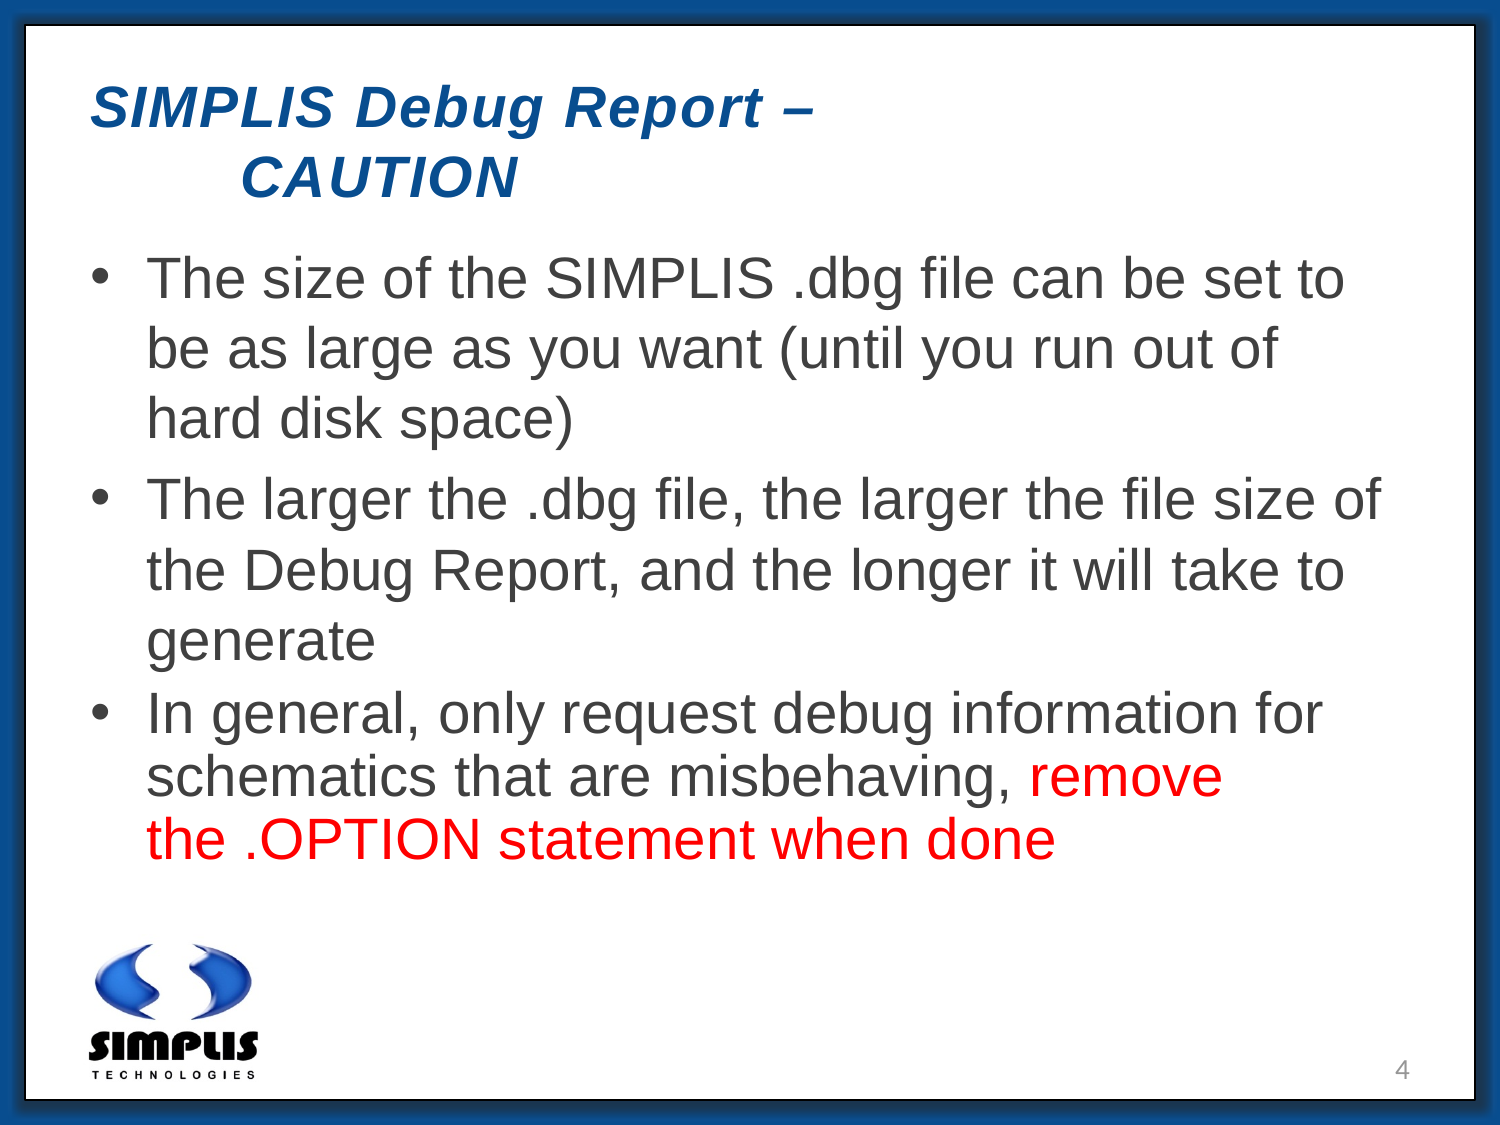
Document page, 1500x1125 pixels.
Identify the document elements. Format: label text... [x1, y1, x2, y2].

title SIMPLIS Debug Report – CAUTION [75, 45, 1425, 232]
list The size of the SIMPLIS .dbg file can be set to be as large as you want (until you run out of hard disk space) The larger the .dbg file, the larger the file size of the Debug Report, and the longer it will take to generate In general, only request debug information for schematics that are misbehaving, remove the .OPTION statement when done [75, 232, 1425, 947]
slide_number 4 [1074, 1042, 1425, 1103]
picture [83, 947, 263, 1088]
